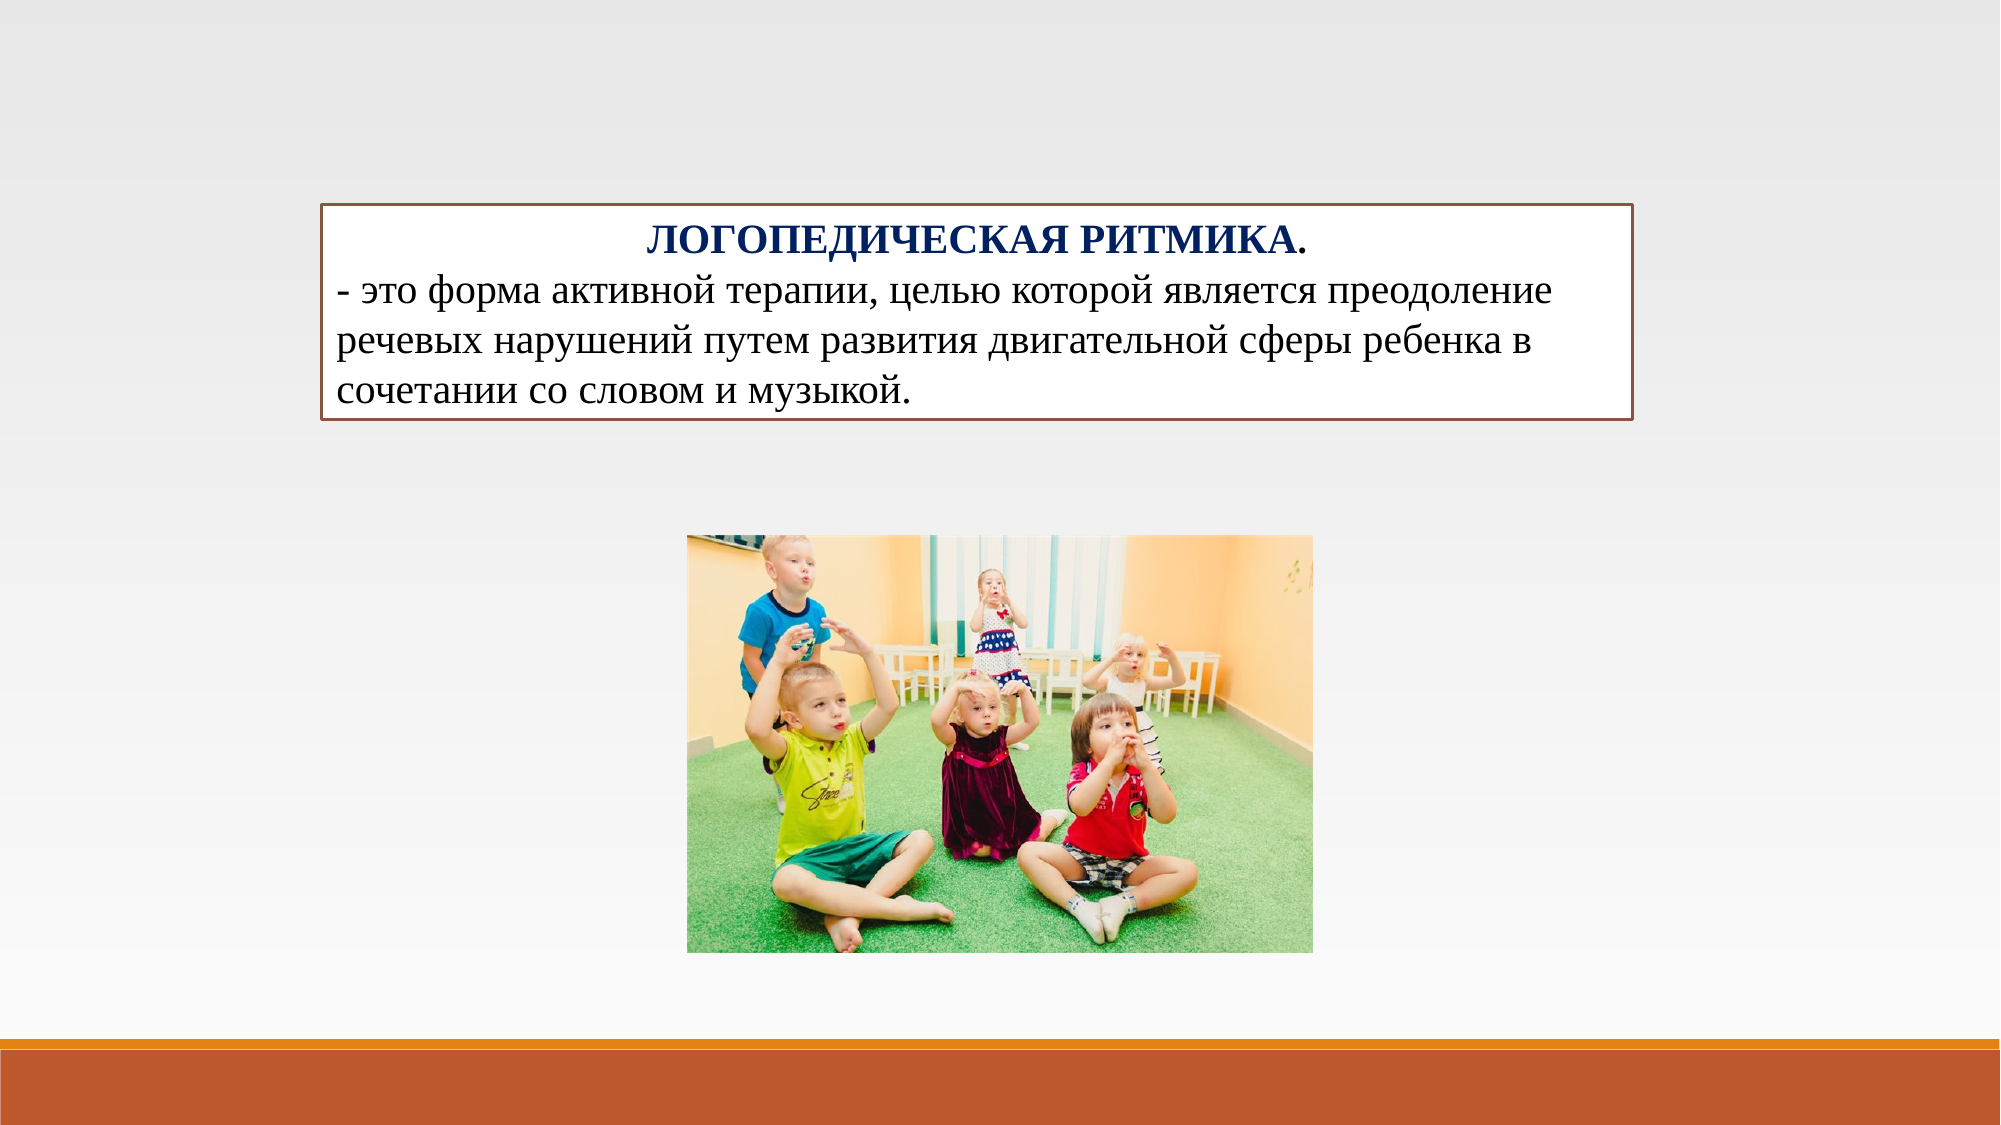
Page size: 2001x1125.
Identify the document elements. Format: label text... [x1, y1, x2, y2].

picture [686, 534, 1313, 954]
text_box ЛОГОПЕДИЧЕСКАЯ РИТМИКА. - это форма активной терапии, целью которой является преодоление речевых нарушений путем развития двигательной сферы ребенка в сочетании со словом и музыкой. [320, 203, 1634, 421]
